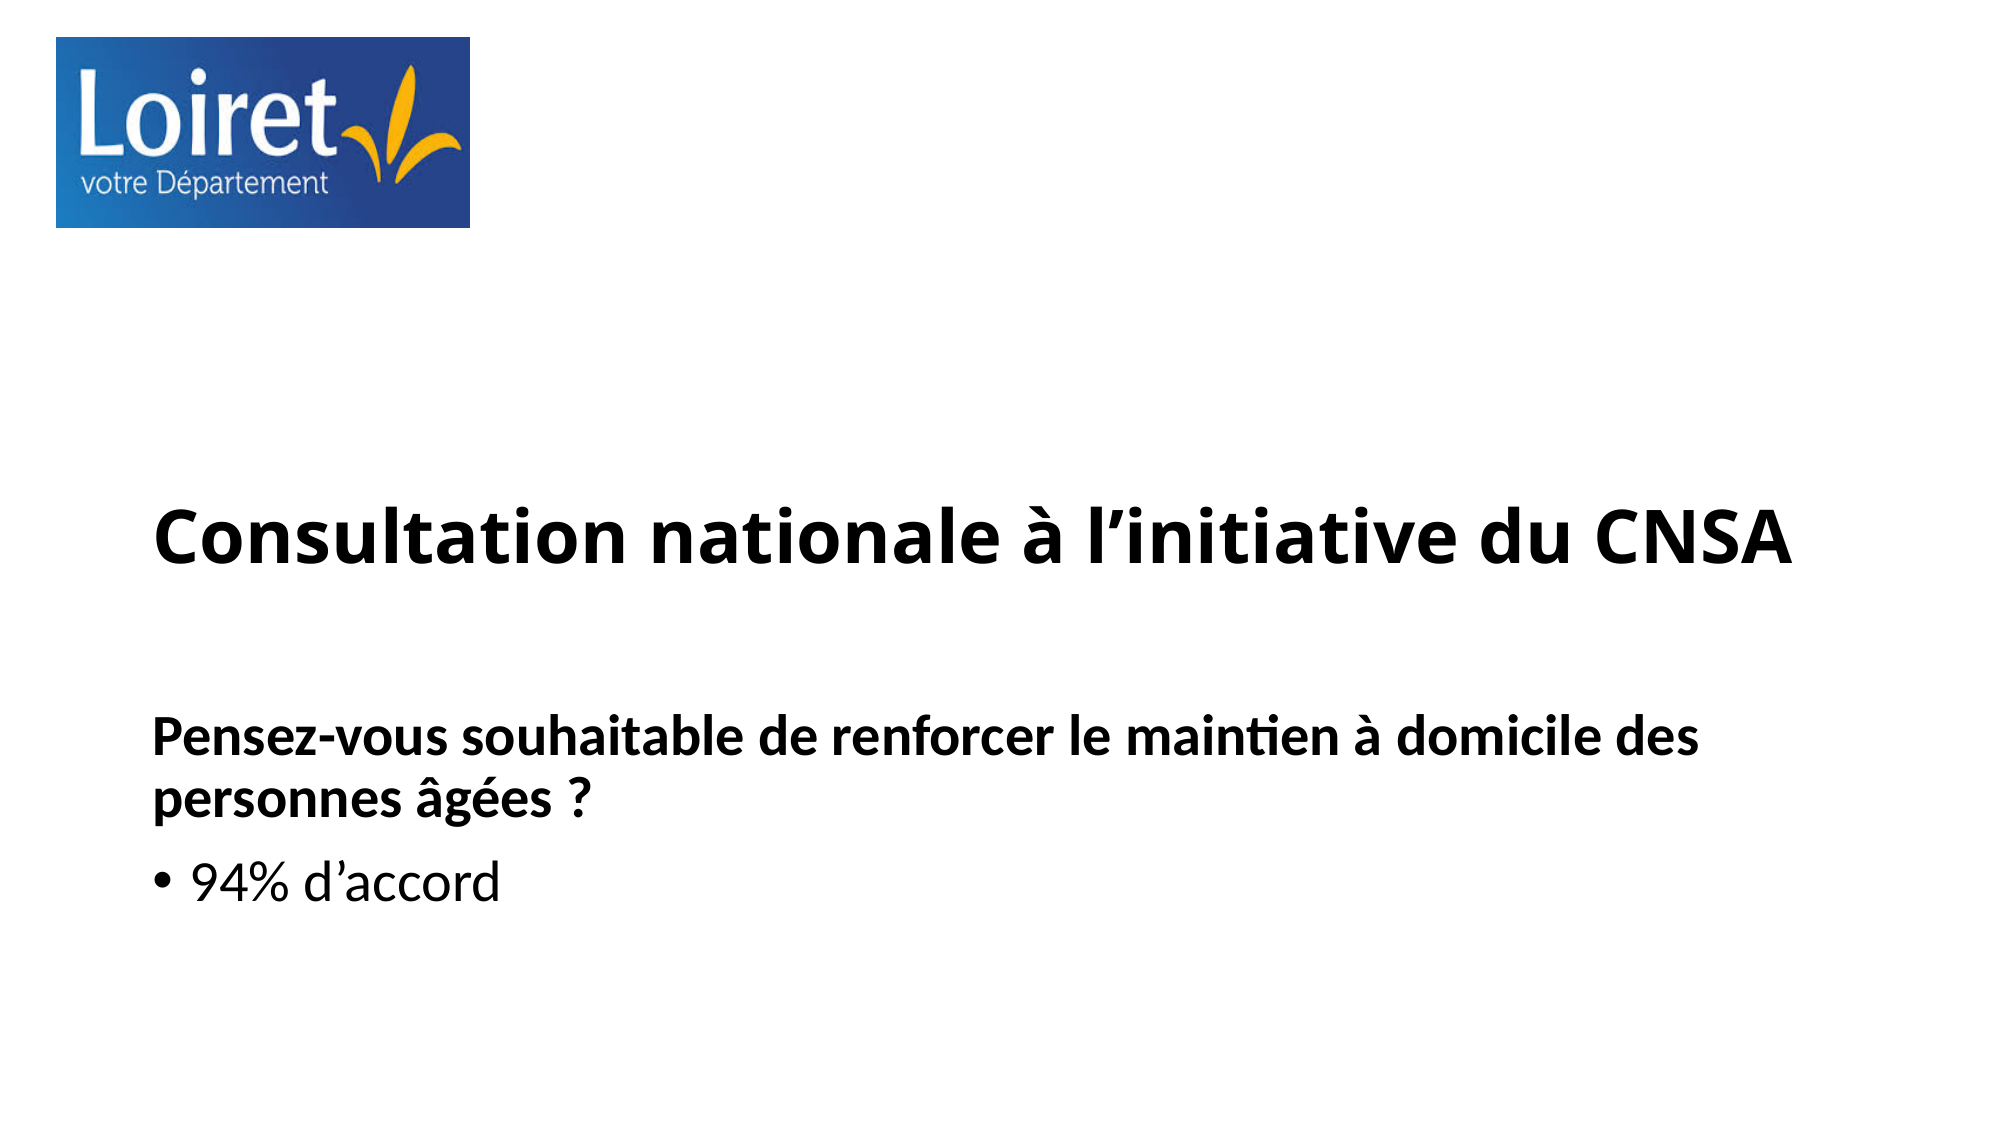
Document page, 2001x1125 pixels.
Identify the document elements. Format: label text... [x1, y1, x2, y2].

title Consultation nationale à l’initiative du CNSA [137, 456, 1863, 606]
list Pensez-vous souhaitable de renforcer le maintien à domicile des personnes âgées ? 94% d’accord [137, 606, 1863, 1014]
picture [56, 37, 470, 228]
